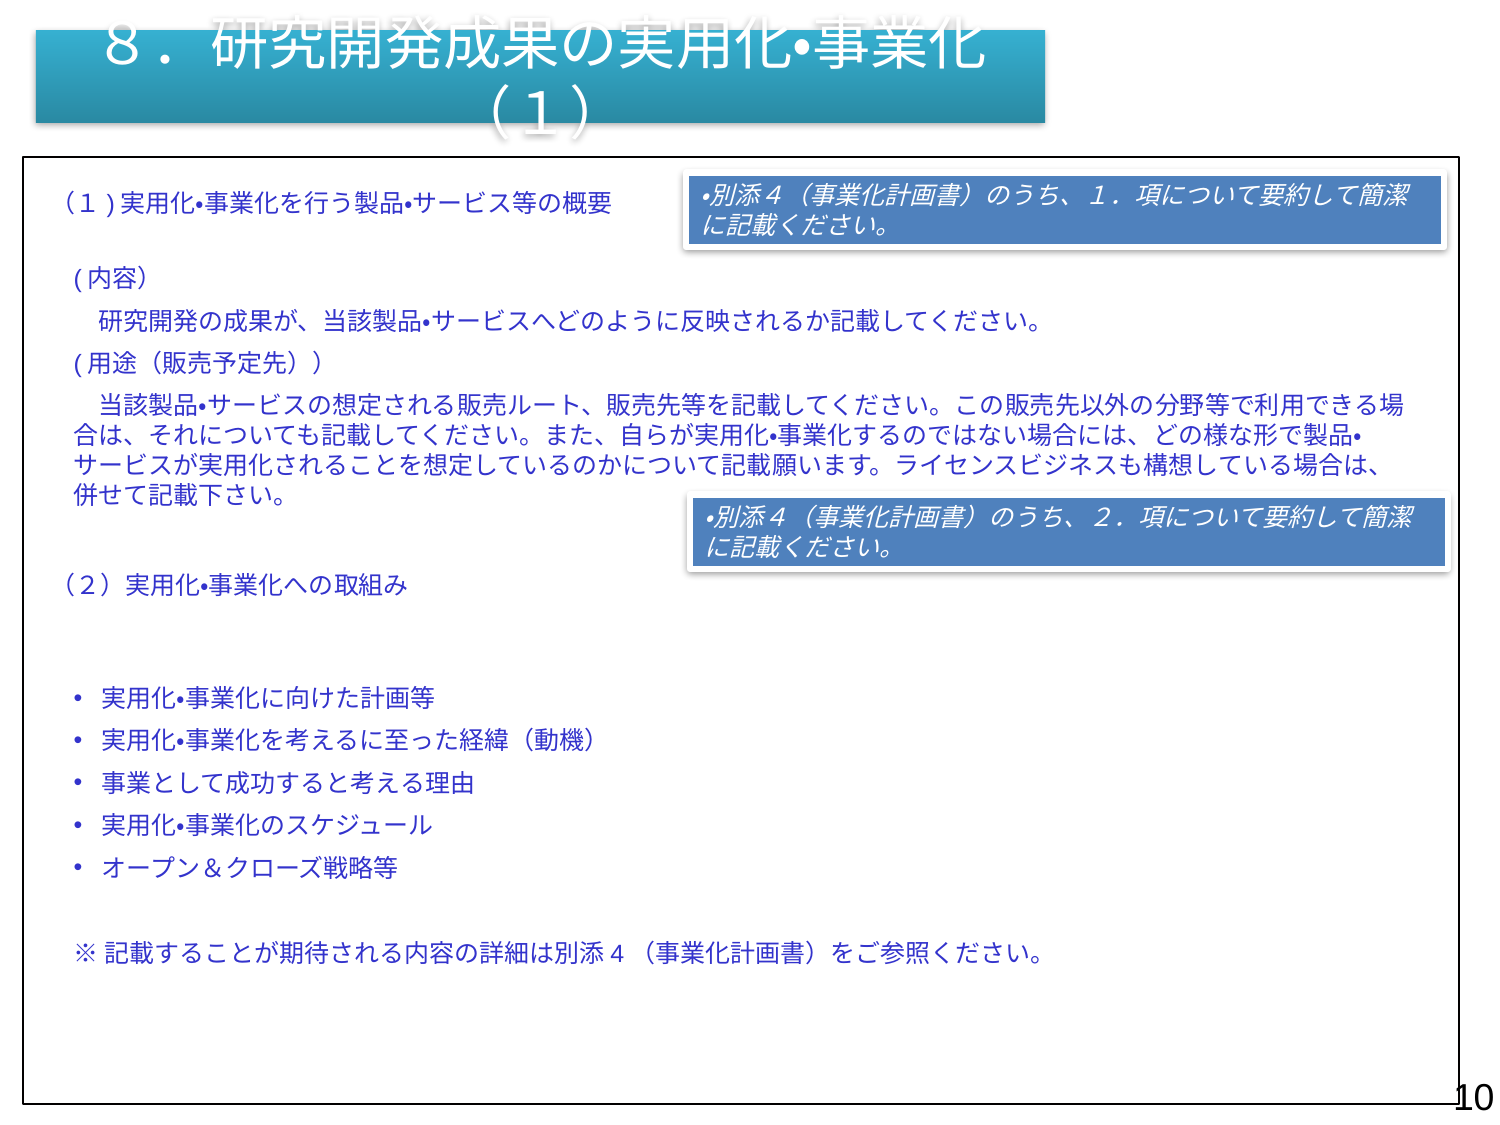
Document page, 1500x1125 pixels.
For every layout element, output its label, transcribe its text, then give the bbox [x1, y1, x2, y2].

text_box ・別添４（事業化計画書）のうち、２．項について要約して簡潔に記載ください。 [687, 491, 1451, 572]
text_box 実用化・事業化に向けた計画等 実用化・事業化を考えるに至った経緯（動機） 事業として成功すると考える理由 実用化・事業化のスケジュール オープン＆クローズ戦略等 ※記載することが期待される内容の詳細は別添4（事業化計画書）をご参照ください。 [58, 675, 1424, 1017]
text_box ・別添４（事業化計画書）のうち、１．項について要約して簡潔に記載ください。 [683, 169, 1447, 250]
text_box (内容） 研究開発の成果が、当該製品・サービスへどのように反映されるか記載してください。 (用途（販売予定先）） 当該製品・サービスの想定される販売ルート、販売先等を記載してください。この販売先以外の分野等で利用できる場合は、それについても記載してください。また、自らが実用化・事業化するのではない場合には、どの様な形で製品・サービスが実用化されることを想定しているのかについて記載願います。ライセンスビジネスも構想している場合は、併せて記載下さい。 [58, 255, 1424, 560]
text_box （１)実用化・事業化を行う製品・サービス等の概要 （２）実用化・事業化への取組み [35, 179, 715, 692]
text_box 10 [1407, 1076, 1495, 1114]
title ８．研究開発成果の実用化・事業化（１） [35, 30, 1046, 123]
text_box [21, 155, 1461, 1106]
